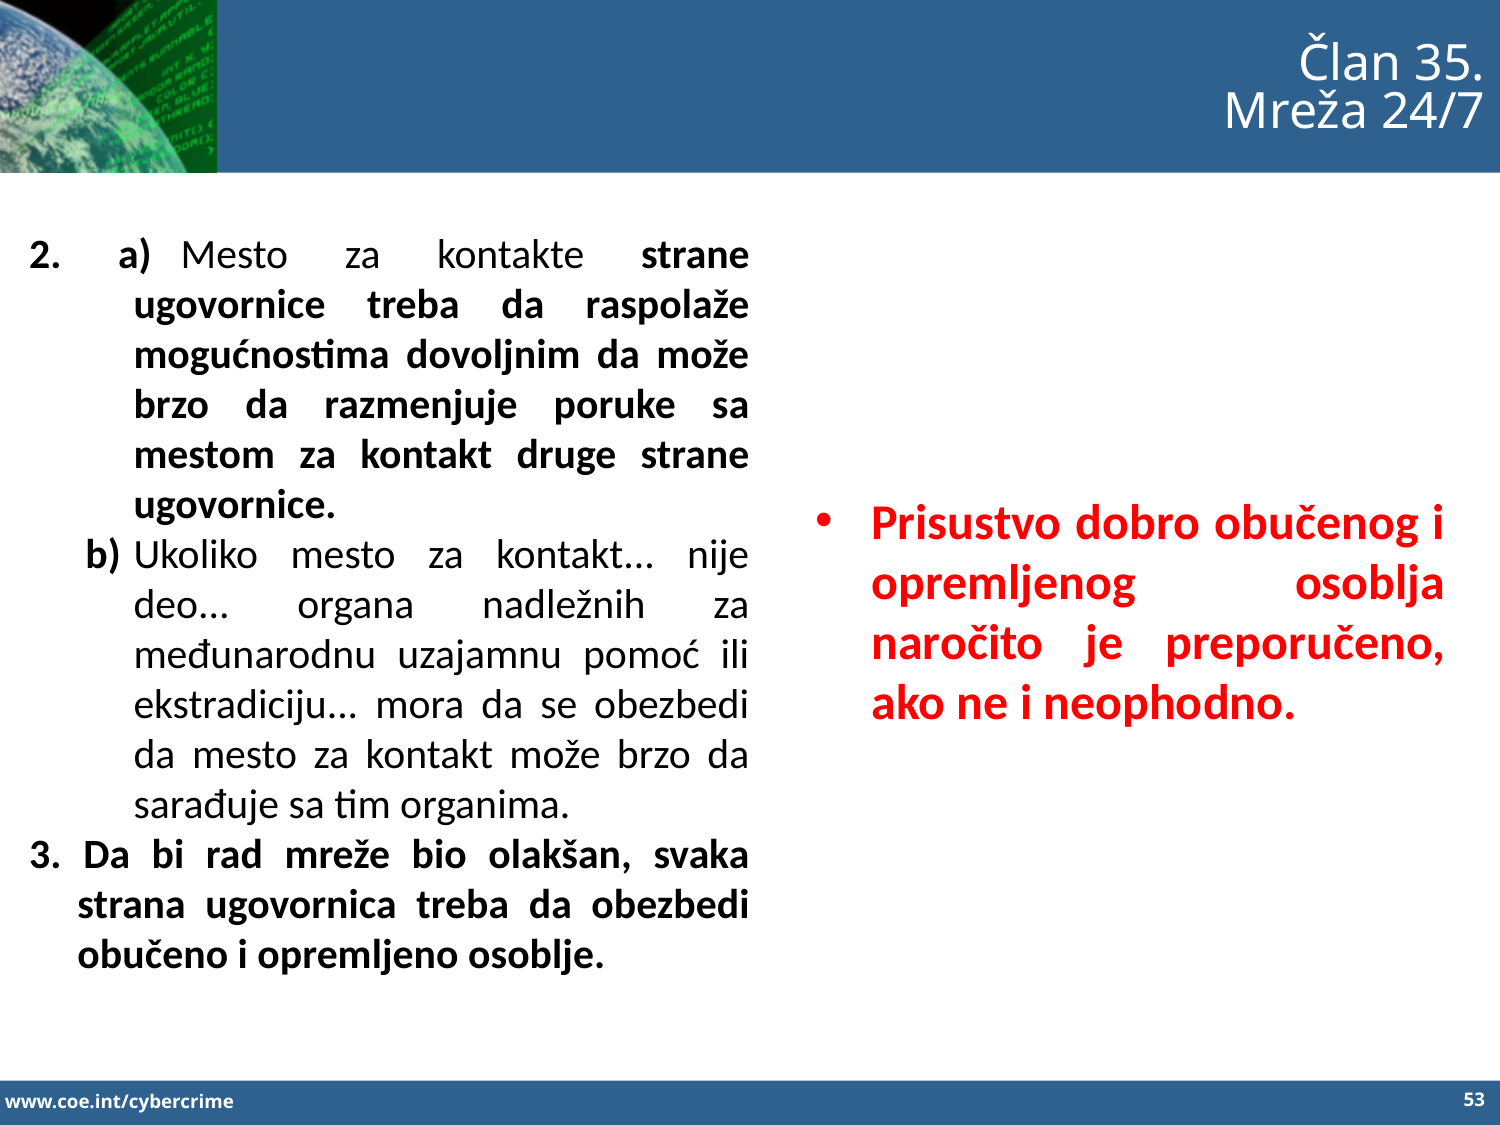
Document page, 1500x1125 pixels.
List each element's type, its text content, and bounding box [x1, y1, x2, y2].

picture [0, 1, 217, 173]
text_box 2. a) Mesto za kontakte strane ugovornice treba da raspolaže mogućnostima dovoljnim da može brzo da razmenjuje poruke sa mestom za kontakt druge strane ugovornice. b) Ukoliko mesto za kontakt... nije deo... organa nadležnih za međunarodnu uzajamnu pomoć ili ekstradiciju... mora da se obezbedi da mesto za kontakt može brzo da sarađuje sa tim organima. 3. Da bi rad mreže bio olakšan, svaka strana ugovornica treba da obezbedi obučeno i opremljeno osoblje. [14, 219, 765, 985]
slide_number 53 [1149, 1079, 1500, 1125]
text_box Član 35. Mreža 24/7 [308, 13, 1500, 166]
text_box Prisustvo dobro obučenog i opremljenog osoblja naročito je preporučeno, ako ne i neophodno. [800, 482, 1461, 737]
